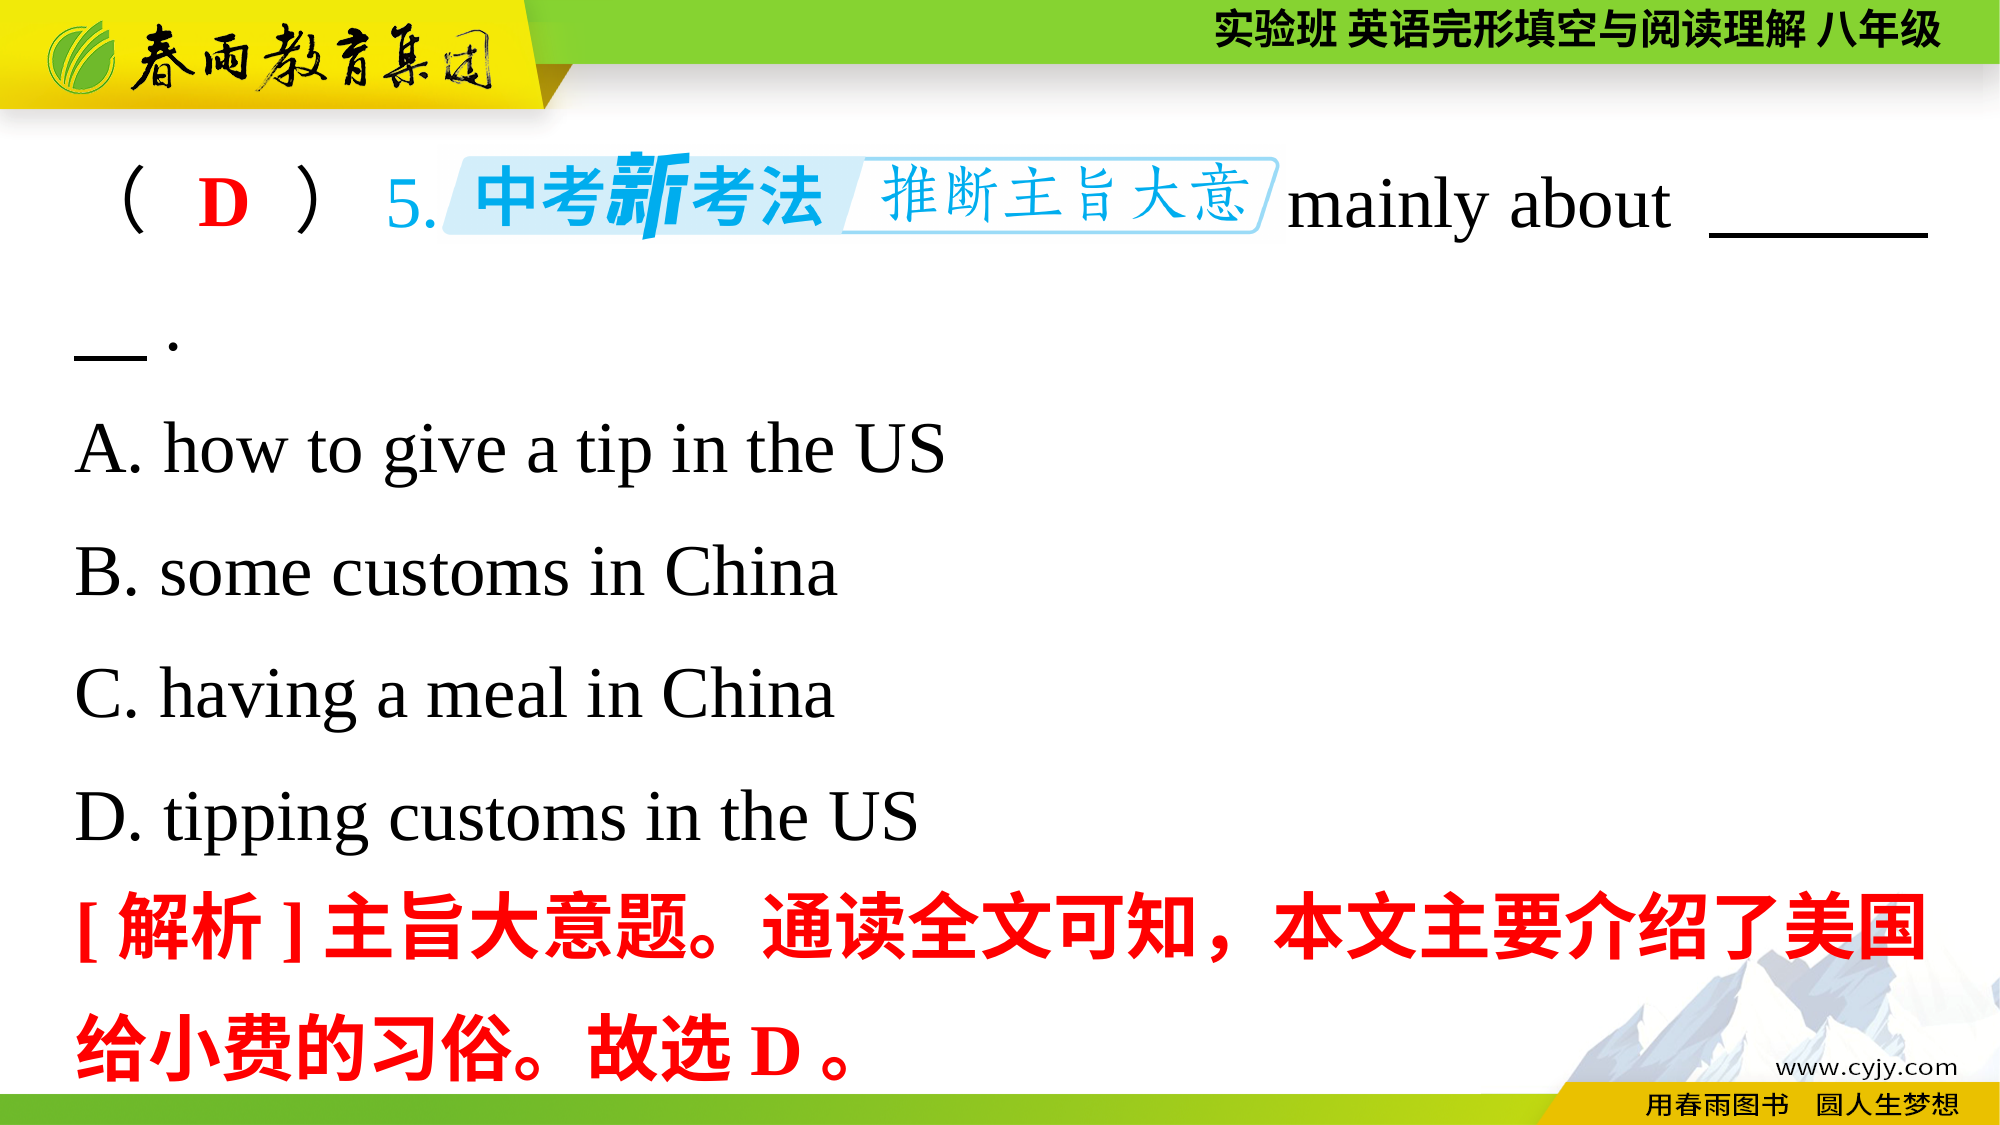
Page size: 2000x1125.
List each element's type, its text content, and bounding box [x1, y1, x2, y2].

text_box D [183, 110, 267, 248]
text_box [解析]主旨大意题。通读全文可知，本文主要介绍了美国给小费的习俗。故选D。 [60, 837, 1945, 1098]
picture [0, 0, 2000, 1125]
list （ ）5. The story is mainly about . A. how to give a tip in the US B. some customs in China C. having a meal in China D. tipping customs in the US [59, 112, 1944, 870]
